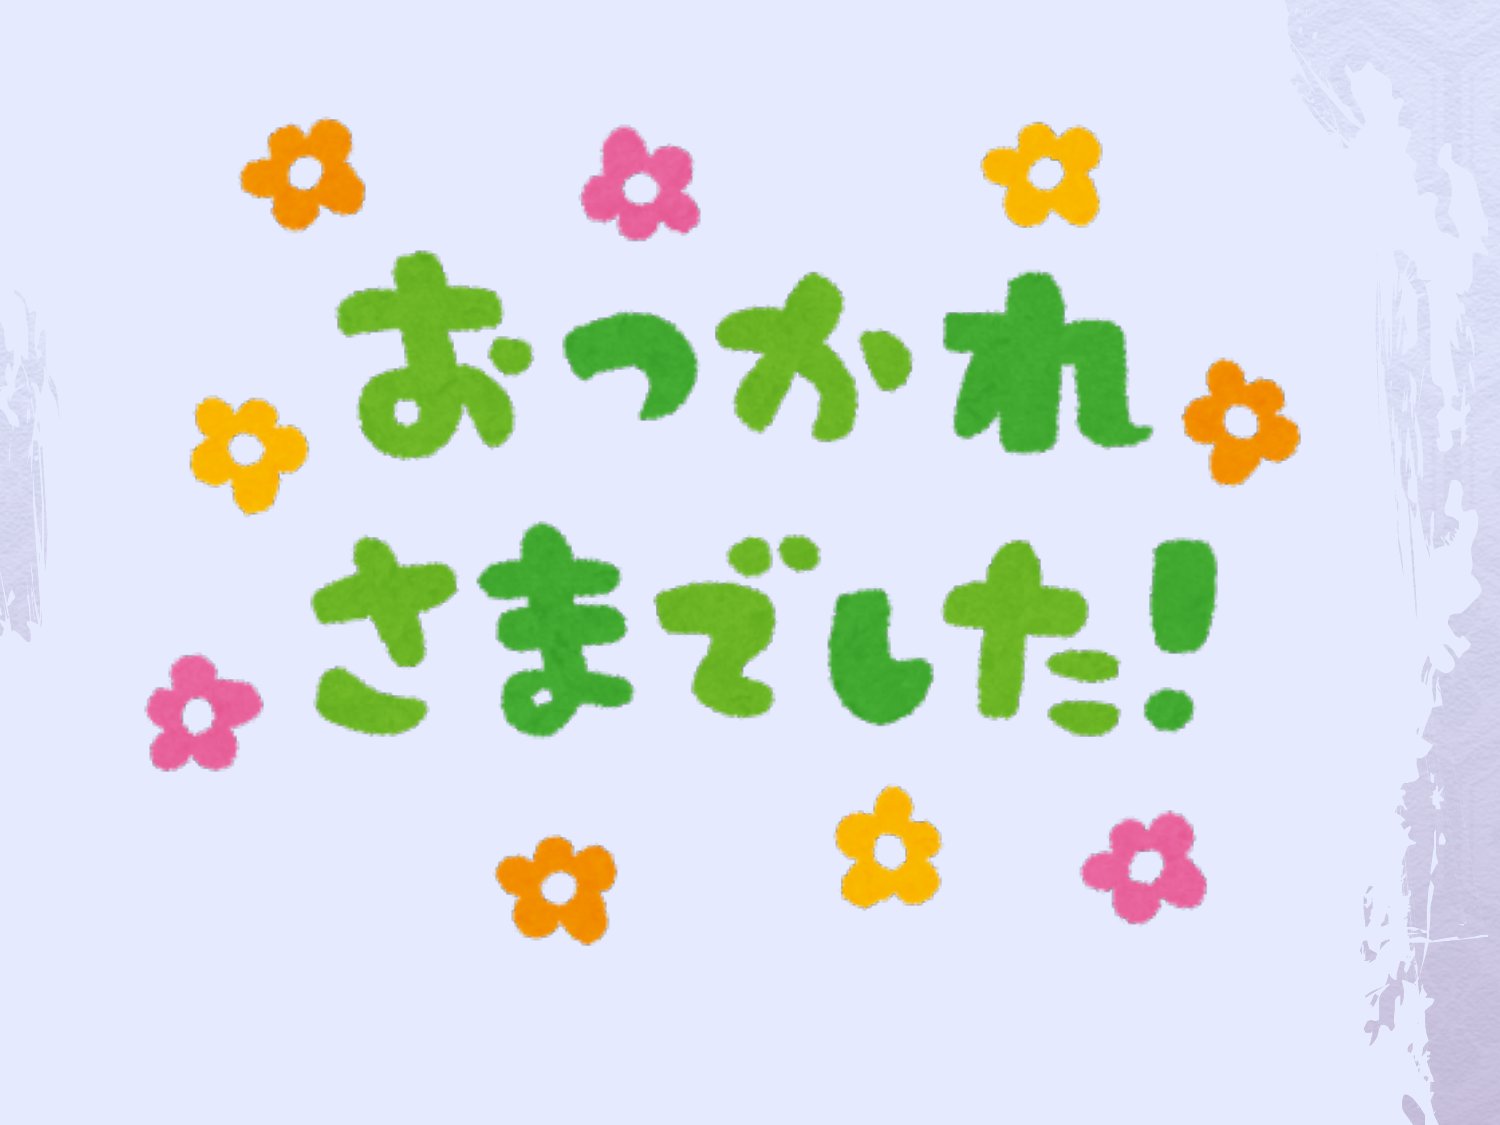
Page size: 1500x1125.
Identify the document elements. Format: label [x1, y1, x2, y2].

picture [118, 18, 1325, 1045]
